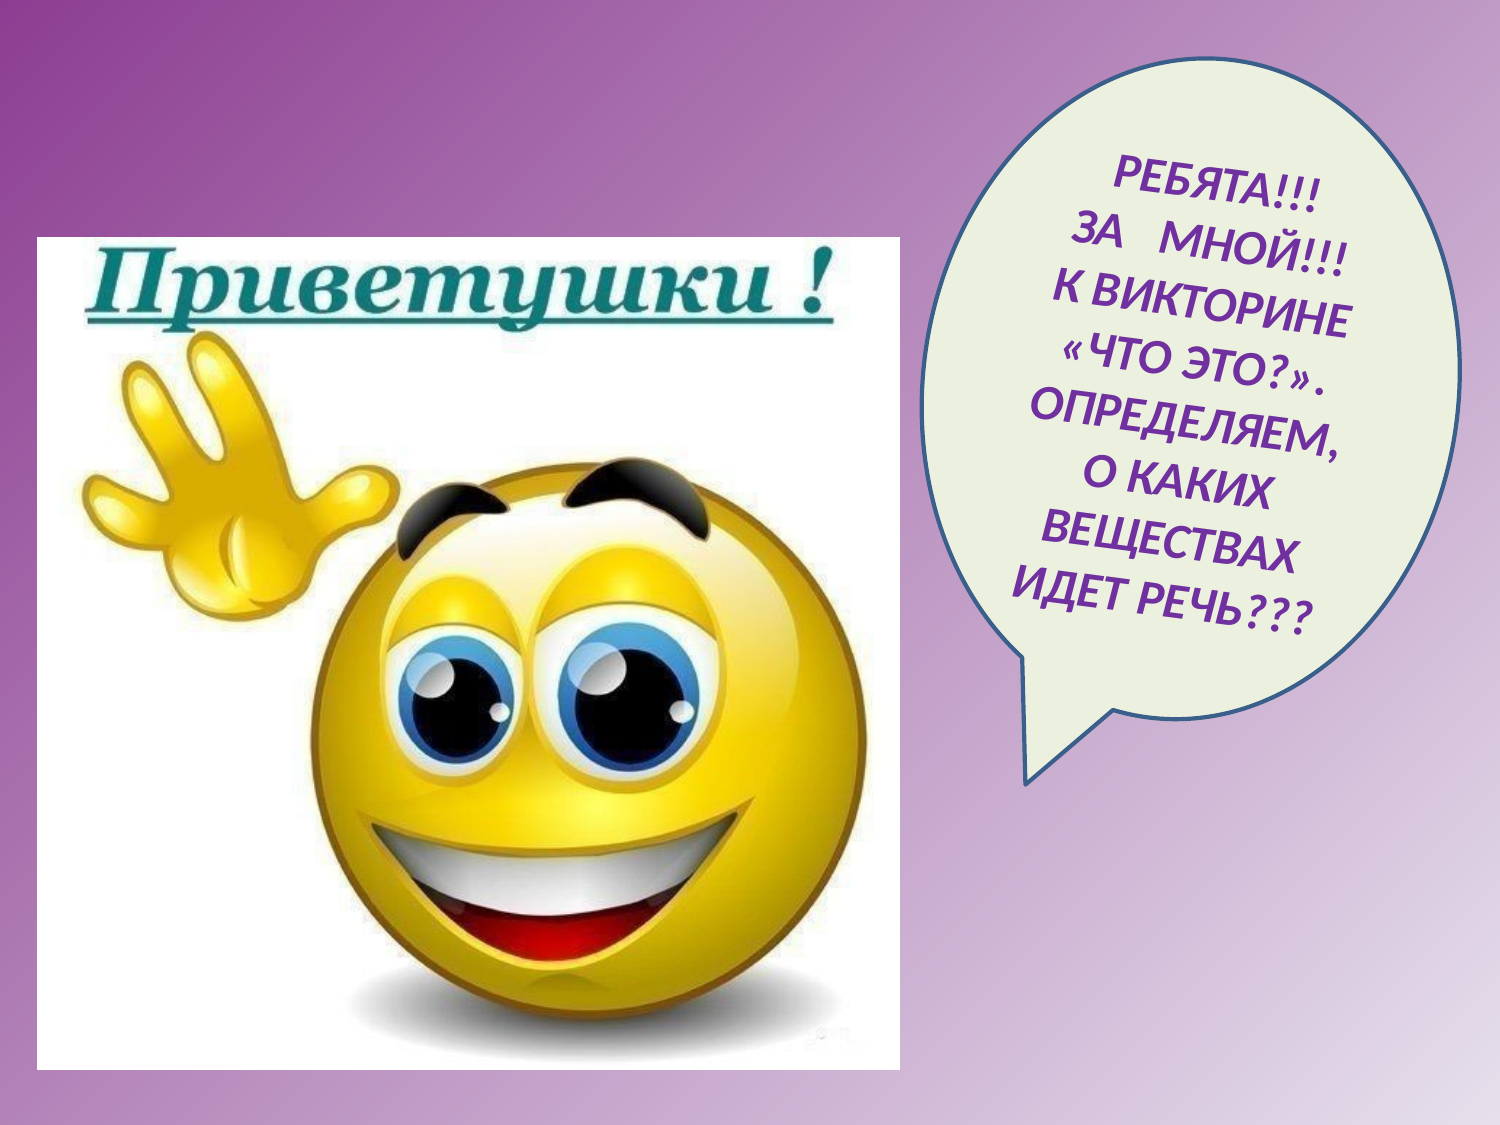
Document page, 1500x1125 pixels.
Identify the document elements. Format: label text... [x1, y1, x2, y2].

text_box РЕБЯТА!!! ЗА МНОЙ!!! К ВИКТОРИНЕ «ЧТО ЭТО?». ОПРЕДЕЛЯЕМ, О КАКИХ ВЕЩЕСТВАХ ИДЕТ РЕЧЬ??? [919, 56, 1462, 787]
picture [37, 237, 901, 1070]
